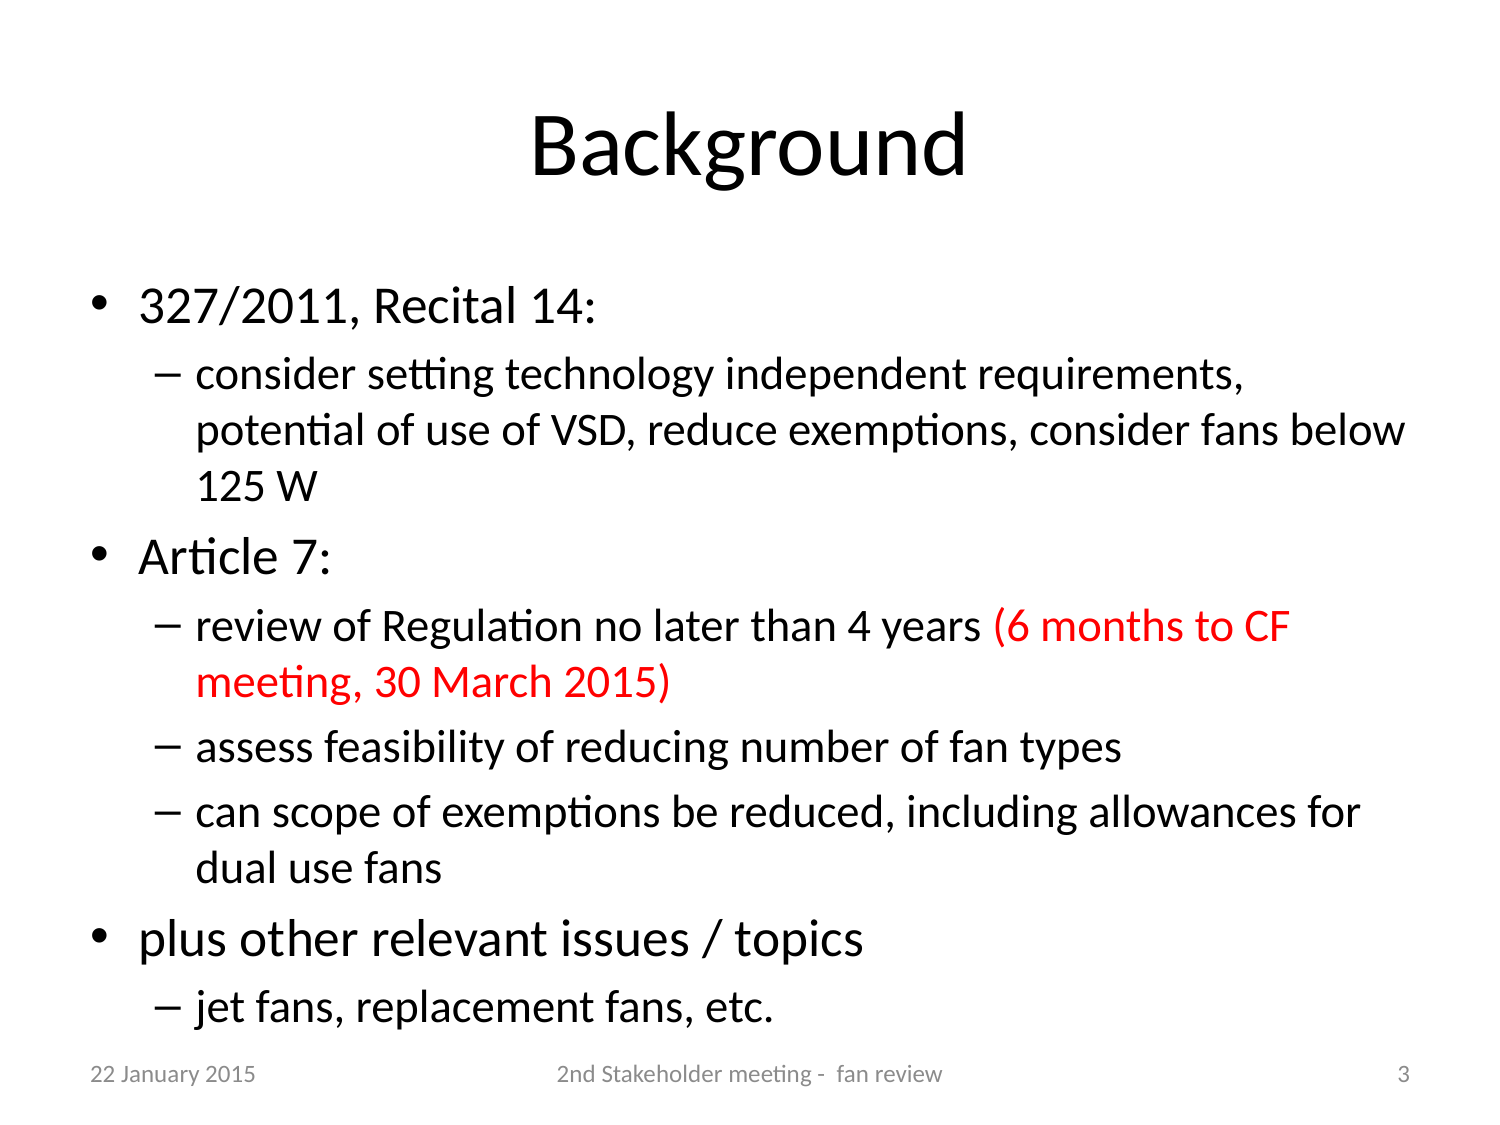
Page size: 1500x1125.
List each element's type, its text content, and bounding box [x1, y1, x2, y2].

footer 2nd Stakeholder meeting - fan review [512, 1042, 988, 1103]
list 327/2011, Recital 14: consider setting technology independent requirements, potential of use of VSD, reduce exemptions, consider fans below 125 W Article 7: review of Regulation no later than 4 years (6 months to CF meeting, 30 March 2015) assess feasibility of reducing number of fan types can scope of exemptions be reduced, including allowances for dual use fans plus other relevant issues / topics jet fans, replacement fans, etc. [75, 262, 1425, 1047]
slide_number 3 [1074, 1042, 1425, 1103]
title Background [75, 45, 1425, 233]
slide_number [75, 1042, 425, 1103]
